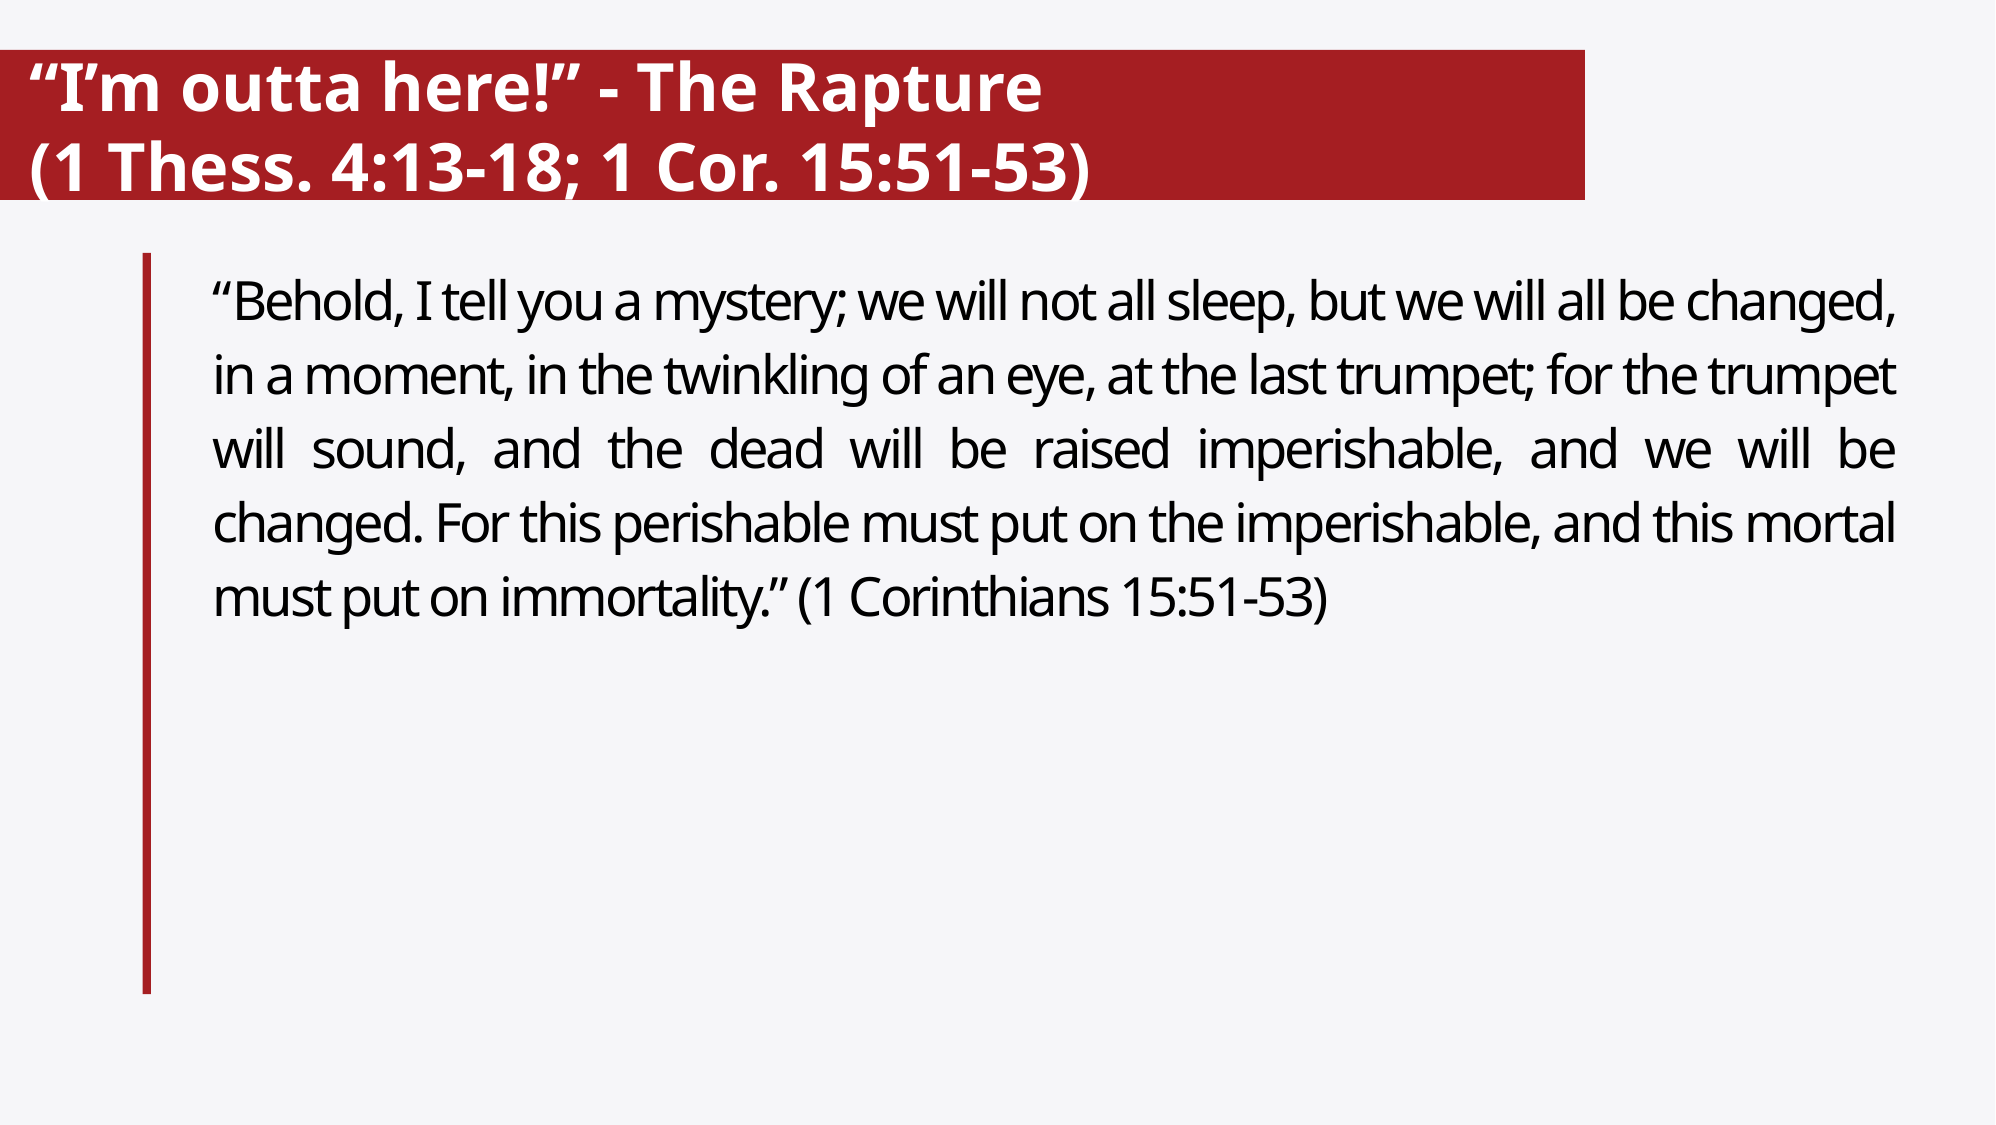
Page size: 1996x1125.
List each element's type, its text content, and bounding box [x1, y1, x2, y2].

subtitle “Behold, I tell you a mystery; we will not all sleep, but we will all be changed, in a moment, in the twinkling of an eye, at the last trumpet; for the trumpet will sound, and the dead will be raised imperishable, and we will be changed. For this perishable must put on the imperishable, and this mortal must put on immortality.” (1 Corinthians 15:51-53) [197, 249, 1910, 1000]
title “I’m outta here!” - The Rapture (1 Thess. 4:13-18; 1 Cor. 15:51-53) [14, 62, 1810, 188]
